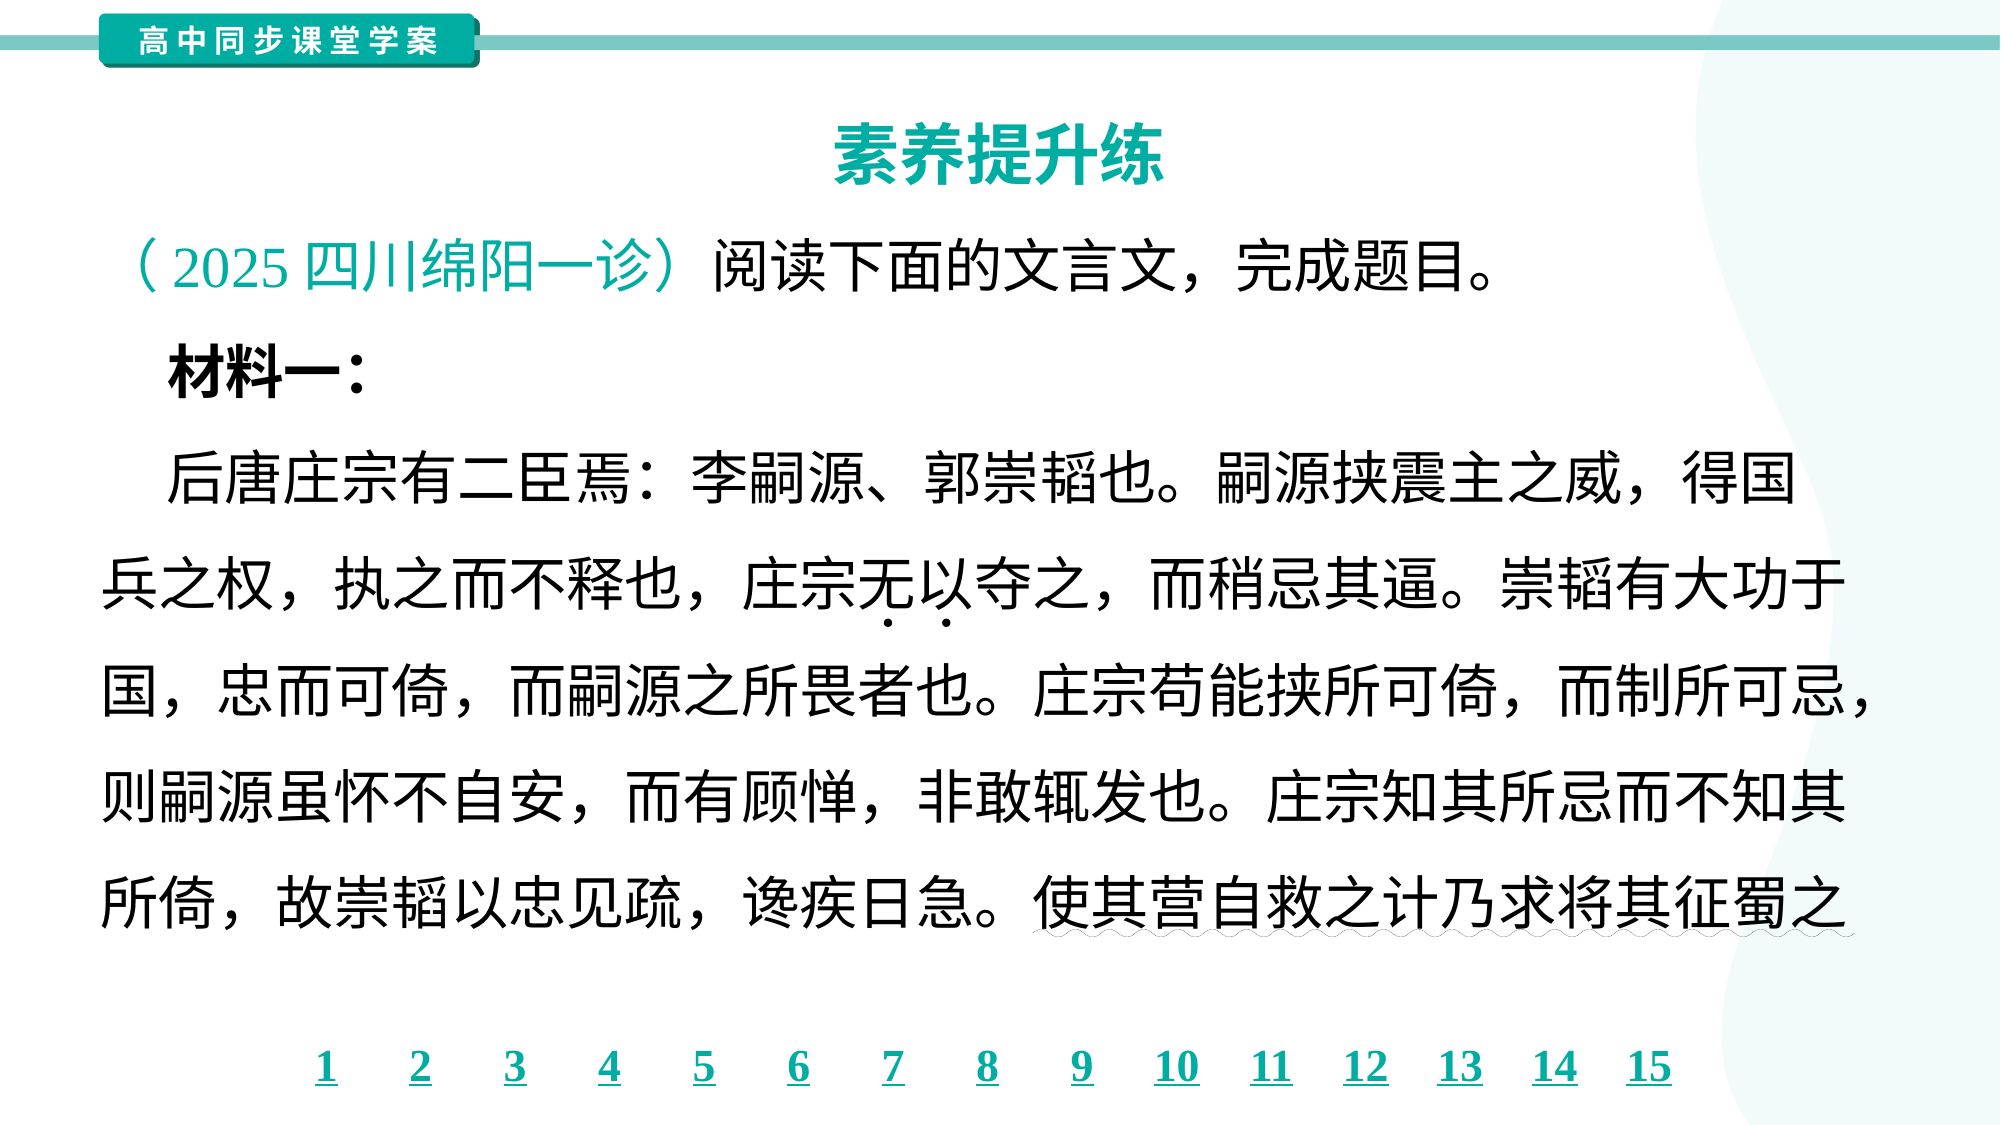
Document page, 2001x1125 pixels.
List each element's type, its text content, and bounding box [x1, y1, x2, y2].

text_box 素养提升练 [100, 76, 1899, 192]
text_box [942, 618, 951, 627]
text_box （2025四川绵阳一诊）阅读下面的文言文，完成题目。 材料一： 后唐庄宗有二臣焉：李嗣源、郭崇韬也。嗣源挟震主之威，得国 兵之权，执之而不释也，庄宗无以夺之，而稍忌其逼。崇韬有大功于 国，忠而可倚，而嗣源之所畏者也。庄宗苟能挟所可倚，而制所可忌， 则嗣源虽怀不自安，而有顾惮，非敢辄发也。庄宗知其所忌而不知其 所倚，故崇韬以忠见疏，谗疾日急。使其营自救之计乃求将其征蜀之 [100, 192, 1899, 937]
picture [0, 0, 2000, 1125]
text_box [883, 618, 893, 627]
